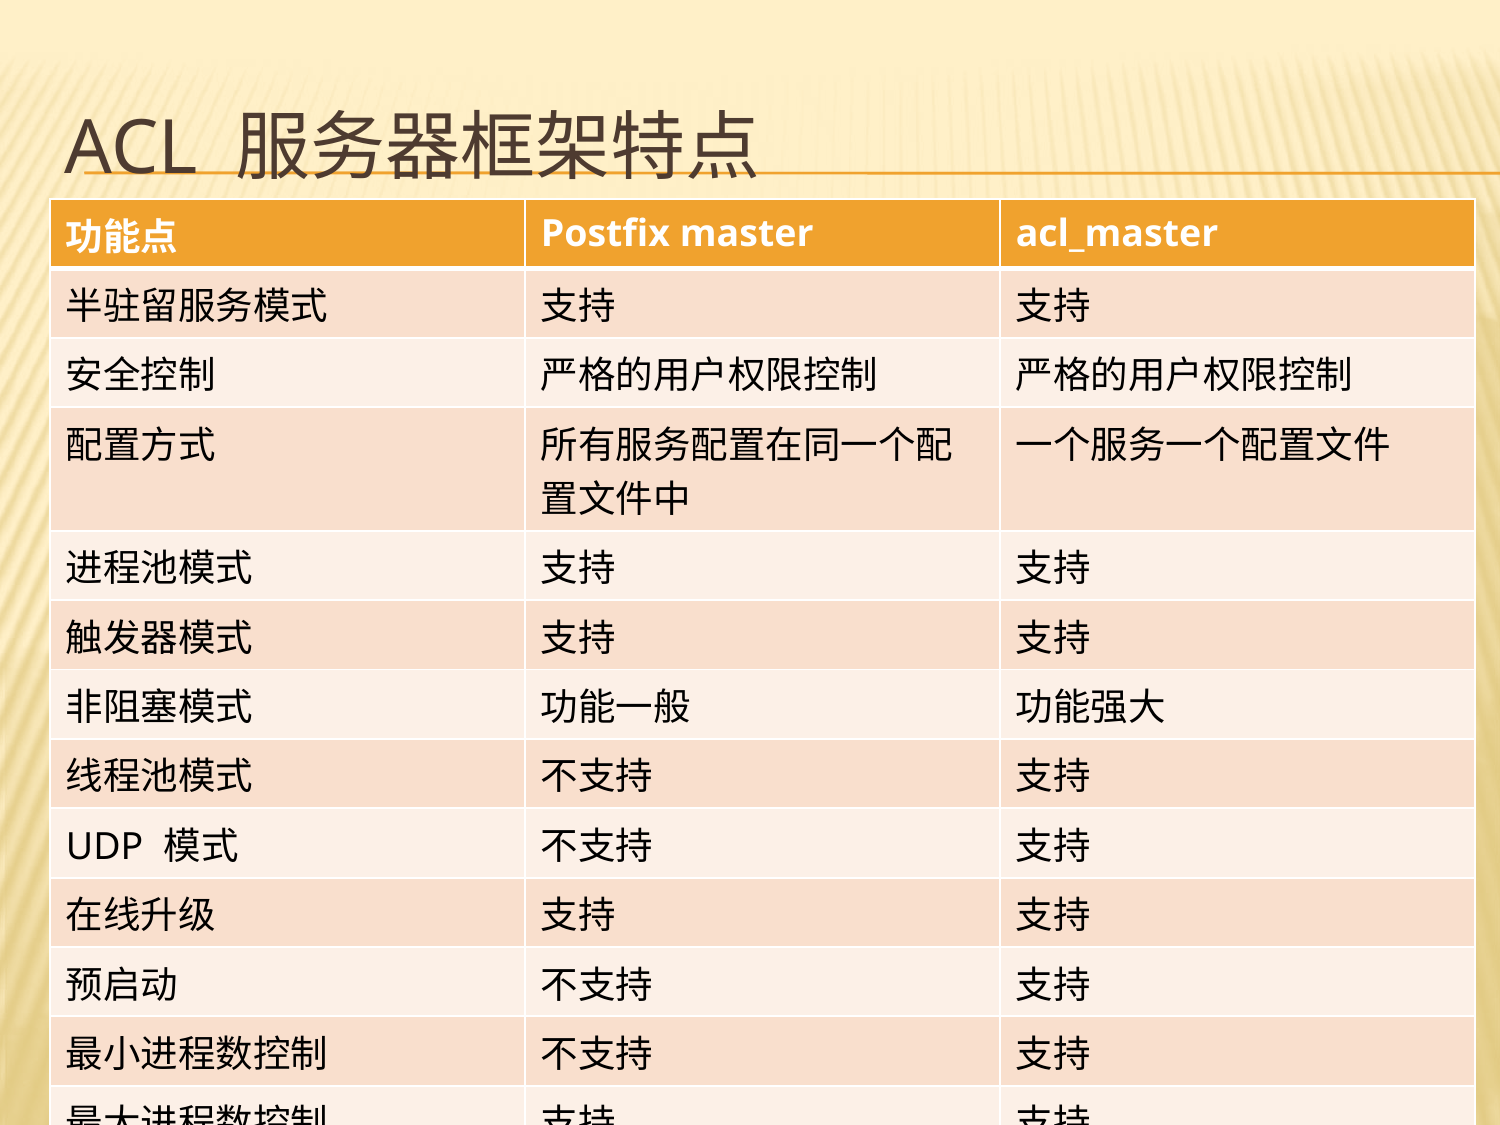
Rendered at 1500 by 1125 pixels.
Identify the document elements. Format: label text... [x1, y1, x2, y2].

table_cell 支持 [1001, 809, 1474, 877]
table_cell 最大进程数控制 [51, 1087, 524, 1125]
table_cell 进程池模式 [51, 532, 524, 599]
table_header Postfix master [526, 200, 999, 266]
table_cell 不支持 [526, 1017, 999, 1085]
table_cell 严格的用户权限控制 [526, 339, 999, 406]
table_cell 支持 [1001, 740, 1474, 807]
table_cell 最小进程数控制 [51, 1017, 524, 1085]
table_cell 功能强大 [1001, 670, 1474, 738]
table_cell 安全控制 [51, 339, 524, 406]
table_header 功能点 [51, 200, 524, 266]
table_cell 支持 [1001, 879, 1474, 946]
table_cell 不支持 [526, 948, 999, 1015]
table_cell 支持 [1001, 532, 1474, 599]
table_cell 一个服务一个配置文件 [1001, 408, 1474, 530]
table_cell 支持 [1001, 271, 1474, 337]
table_cell 不支持 [526, 809, 999, 877]
table_cell 触发器模式 [51, 601, 524, 669]
table_cell 支持 [1001, 1017, 1474, 1085]
table_cell 在线升级 [51, 879, 524, 946]
table_cell 不支持 [526, 740, 999, 807]
table_cell 支持 [526, 1087, 999, 1125]
table_cell 非阻塞模式 [51, 670, 524, 738]
table_cell 支持 [1001, 948, 1474, 1015]
title ACL 服务器框架特点 [50, 75, 1475, 198]
table_cell 预启动 [51, 948, 524, 1015]
table_cell 支持 [1001, 601, 1474, 669]
table_cell 配置方式 [51, 408, 524, 530]
table_header acl_master [1001, 200, 1474, 266]
table_cell 半驻留服务模式 [51, 271, 524, 337]
table_cell 支持 [1001, 1087, 1474, 1125]
table_cell 支持 [526, 601, 999, 669]
table_cell 支持 [526, 532, 999, 599]
table_cell 支持 [526, 271, 999, 337]
table_cell UDP 模式 [51, 809, 524, 877]
table_cell 功能一般 [526, 670, 999, 738]
table_cell 严格的用户权限控制 [1001, 339, 1474, 406]
table_cell 支持 [526, 879, 999, 946]
table_cell 所有服务配置在同一个配置文件中 [526, 408, 999, 530]
table_cell 线程池模式 [51, 740, 524, 807]
